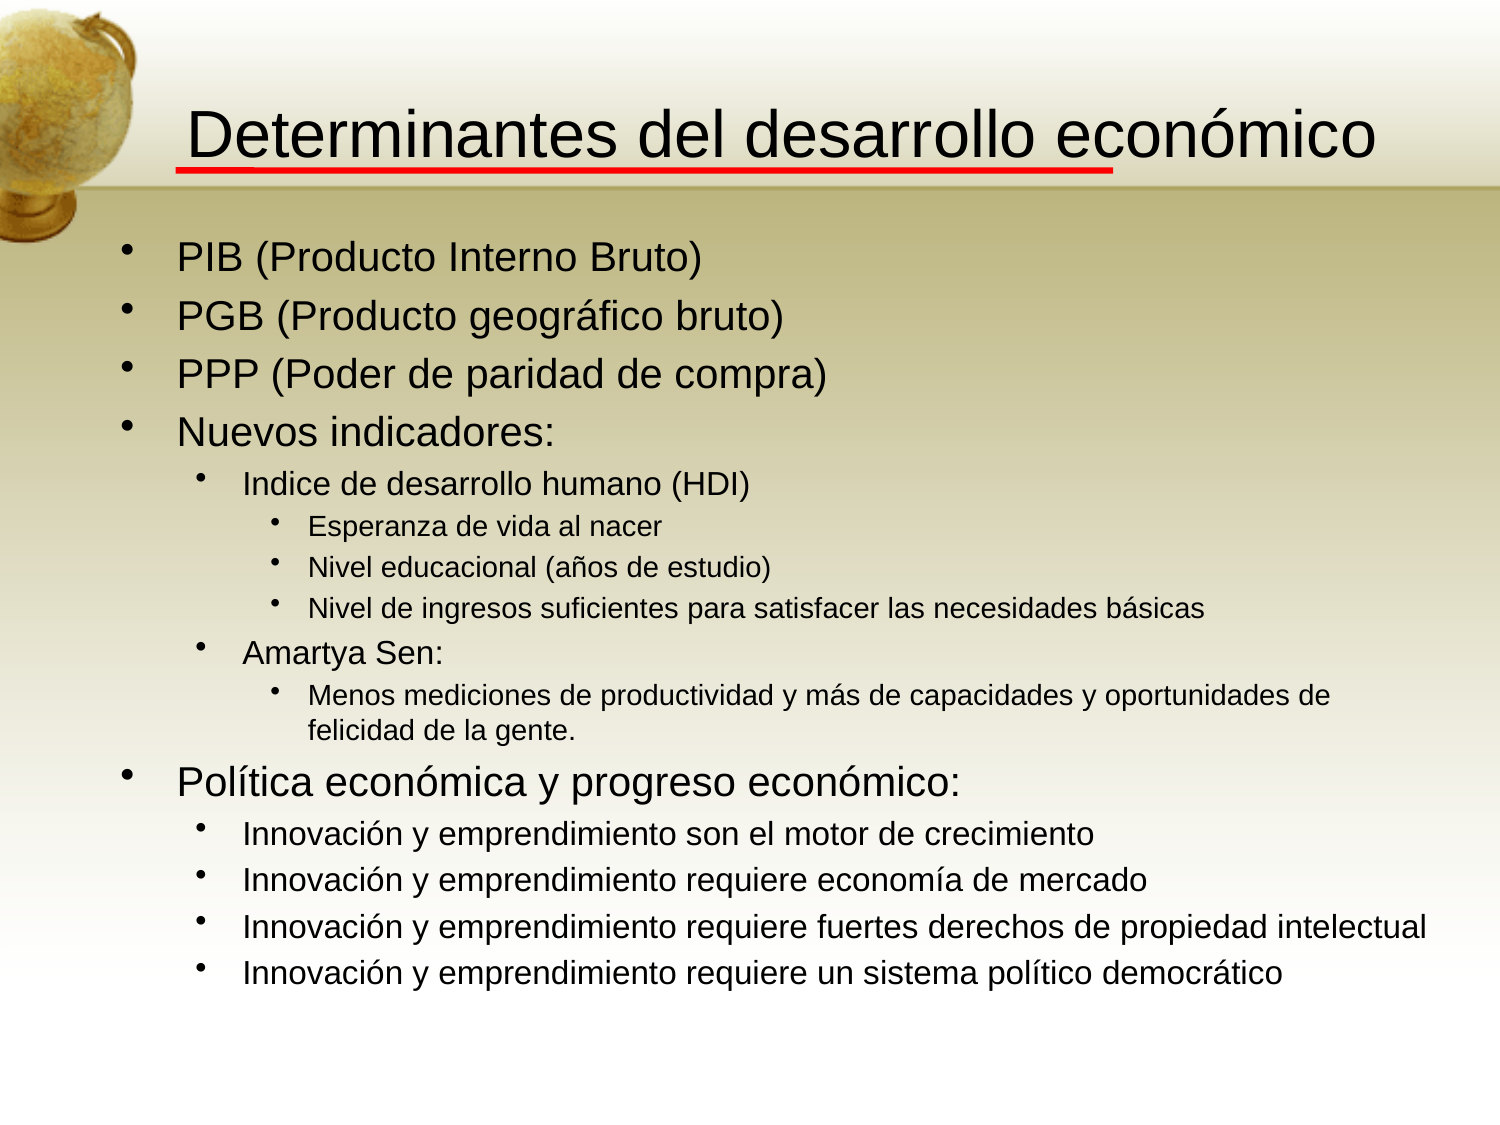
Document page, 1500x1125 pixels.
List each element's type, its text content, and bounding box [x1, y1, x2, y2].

title Determinantes del desarrollo económico [170, 36, 1436, 179]
picture [0, 0, 1500, 1125]
list PIB (Producto Interno Bruto) PGB (Producto geográfico bruto) PPP (Poder de paridad de compra) Nuevos indicadores: Indice de desarrollo humano (HDI) Esperanza de vida al nacer Nivel educacional (años de estudio) Nivel de ingresos suficientes para satisfacer las necesidades básicas Amartya Sen: Menos mediciones de productividad y más de capacidades y oportunidades de felicidad de la gente. Política económica y progreso económico: Innovación y emprendimiento son el motor de crecimiento Innovación y emprendimiento requiere economía de mercado Innovación y emprendimiento requiere fuertes derechos de propiedad intelectual Innovación y emprendimiento requiere un sistema político democrático [105, 222, 1454, 1091]
